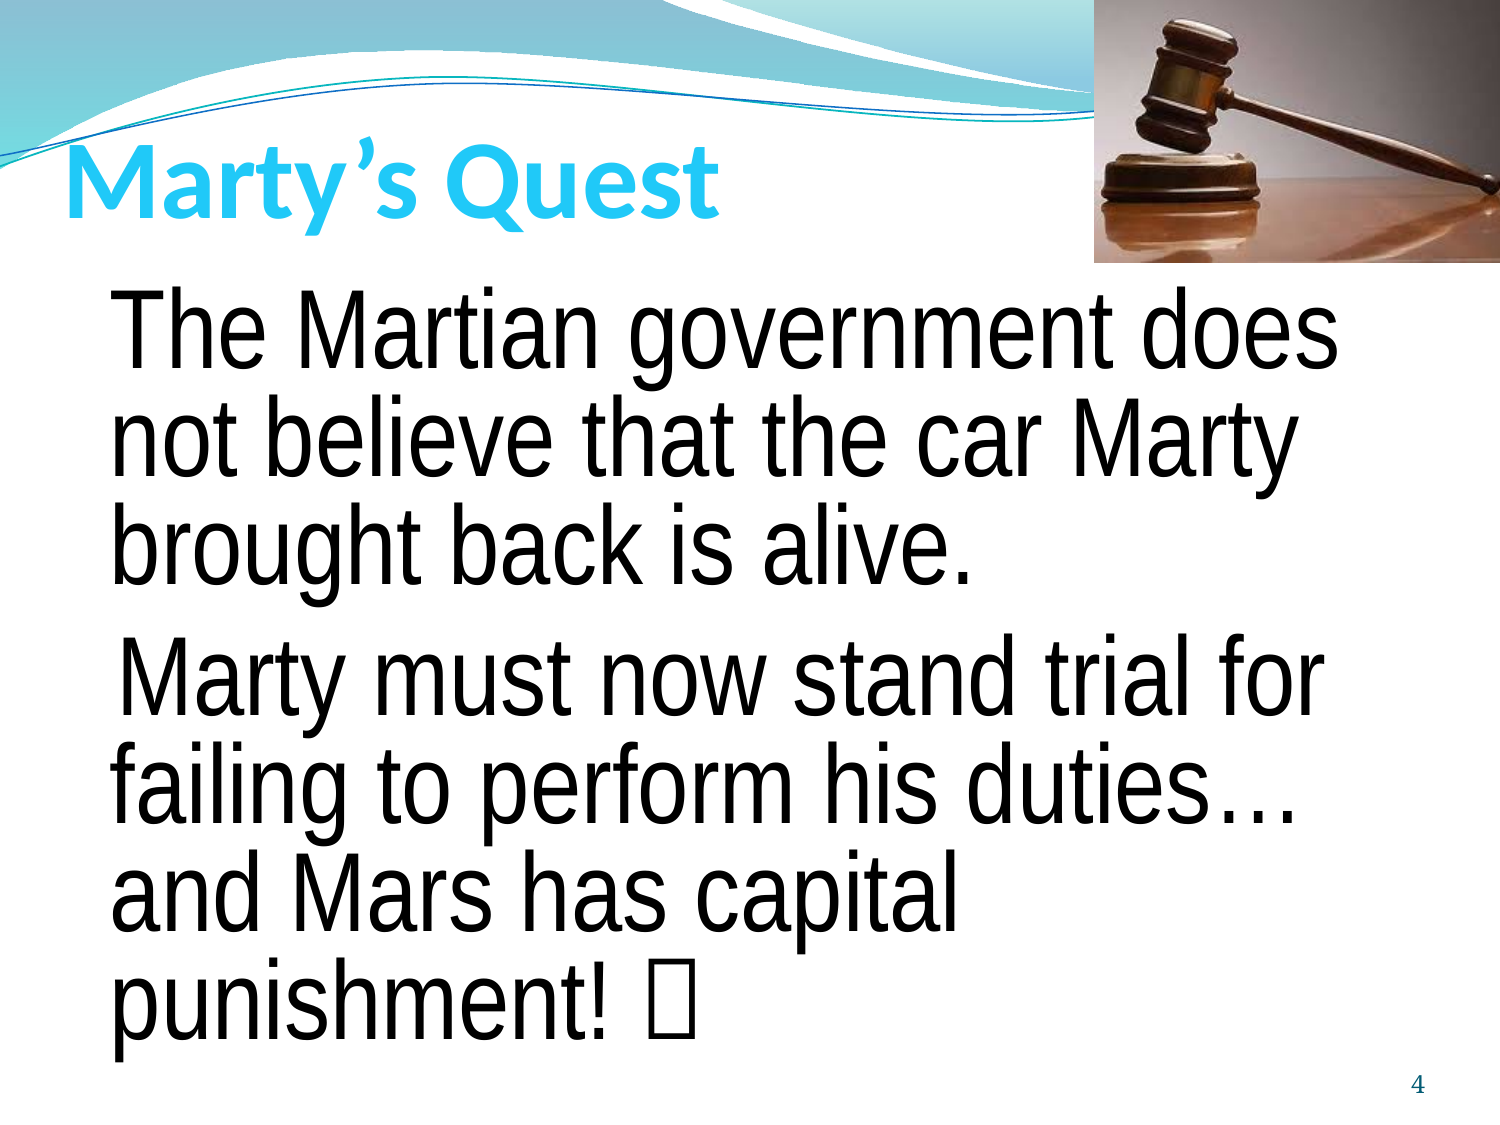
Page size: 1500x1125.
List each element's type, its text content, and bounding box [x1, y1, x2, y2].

picture [1094, 0, 1500, 263]
list The Martian government does not believe that the car Marty brought back is alive. Marty must now stand trial for failing to perform his duties…and Mars has capital punishment!  [49, 274, 1451, 1046]
slide_number 4 [1299, 1042, 1425, 1103]
title Marty’s Quest [62, 99, 851, 241]
